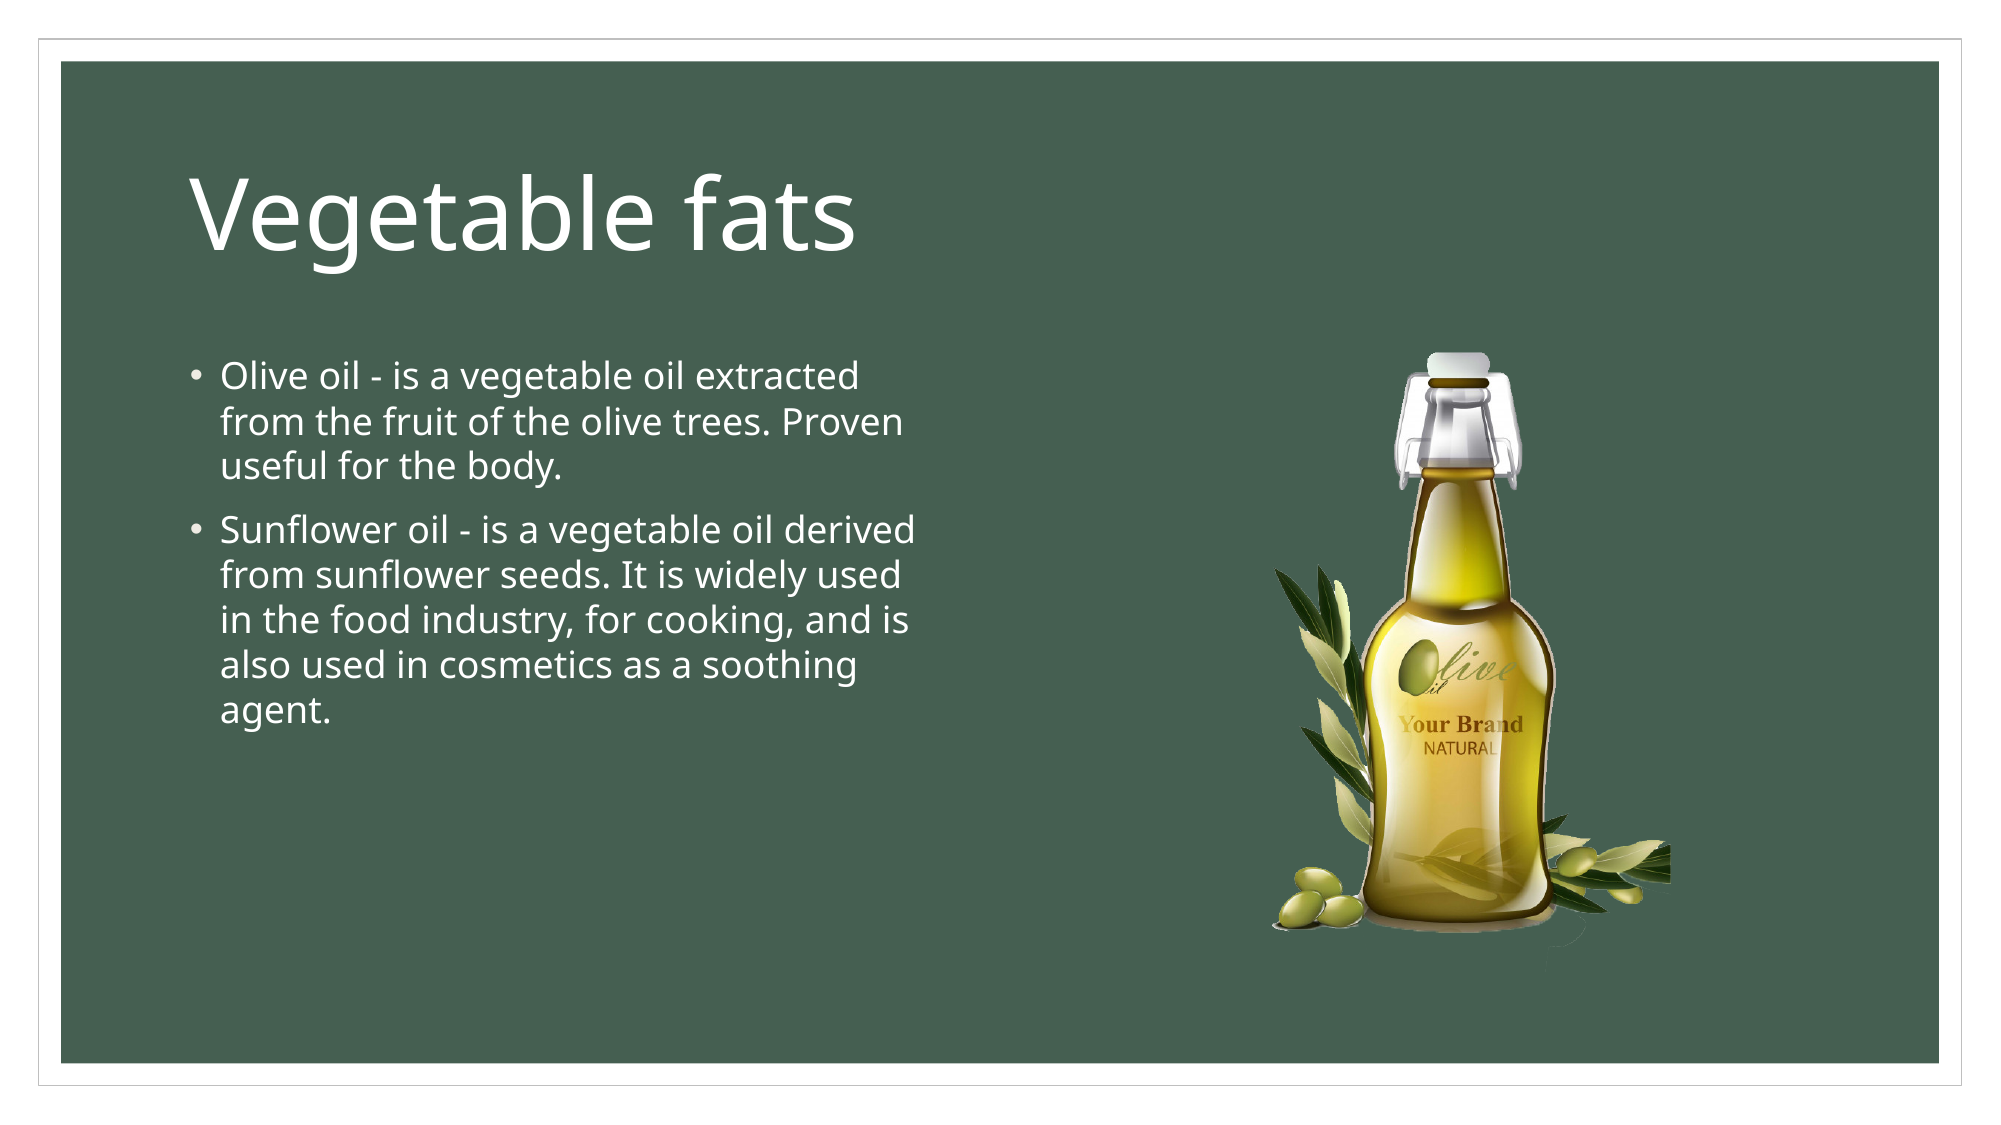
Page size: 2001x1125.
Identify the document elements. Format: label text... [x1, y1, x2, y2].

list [1207, 333, 1671, 972]
list Olive oil - is a vegetable oil extracted from the fruit of the olive trees. Proven useful for the body. Sunflower oil - is a vegetable oil derived from sunflower seeds. It is widely used in the food industry, for cooking, and is also used in cosmetics as a soothing agent. [174, 345, 955, 960]
title Vegetable fats [174, 105, 1825, 331]
